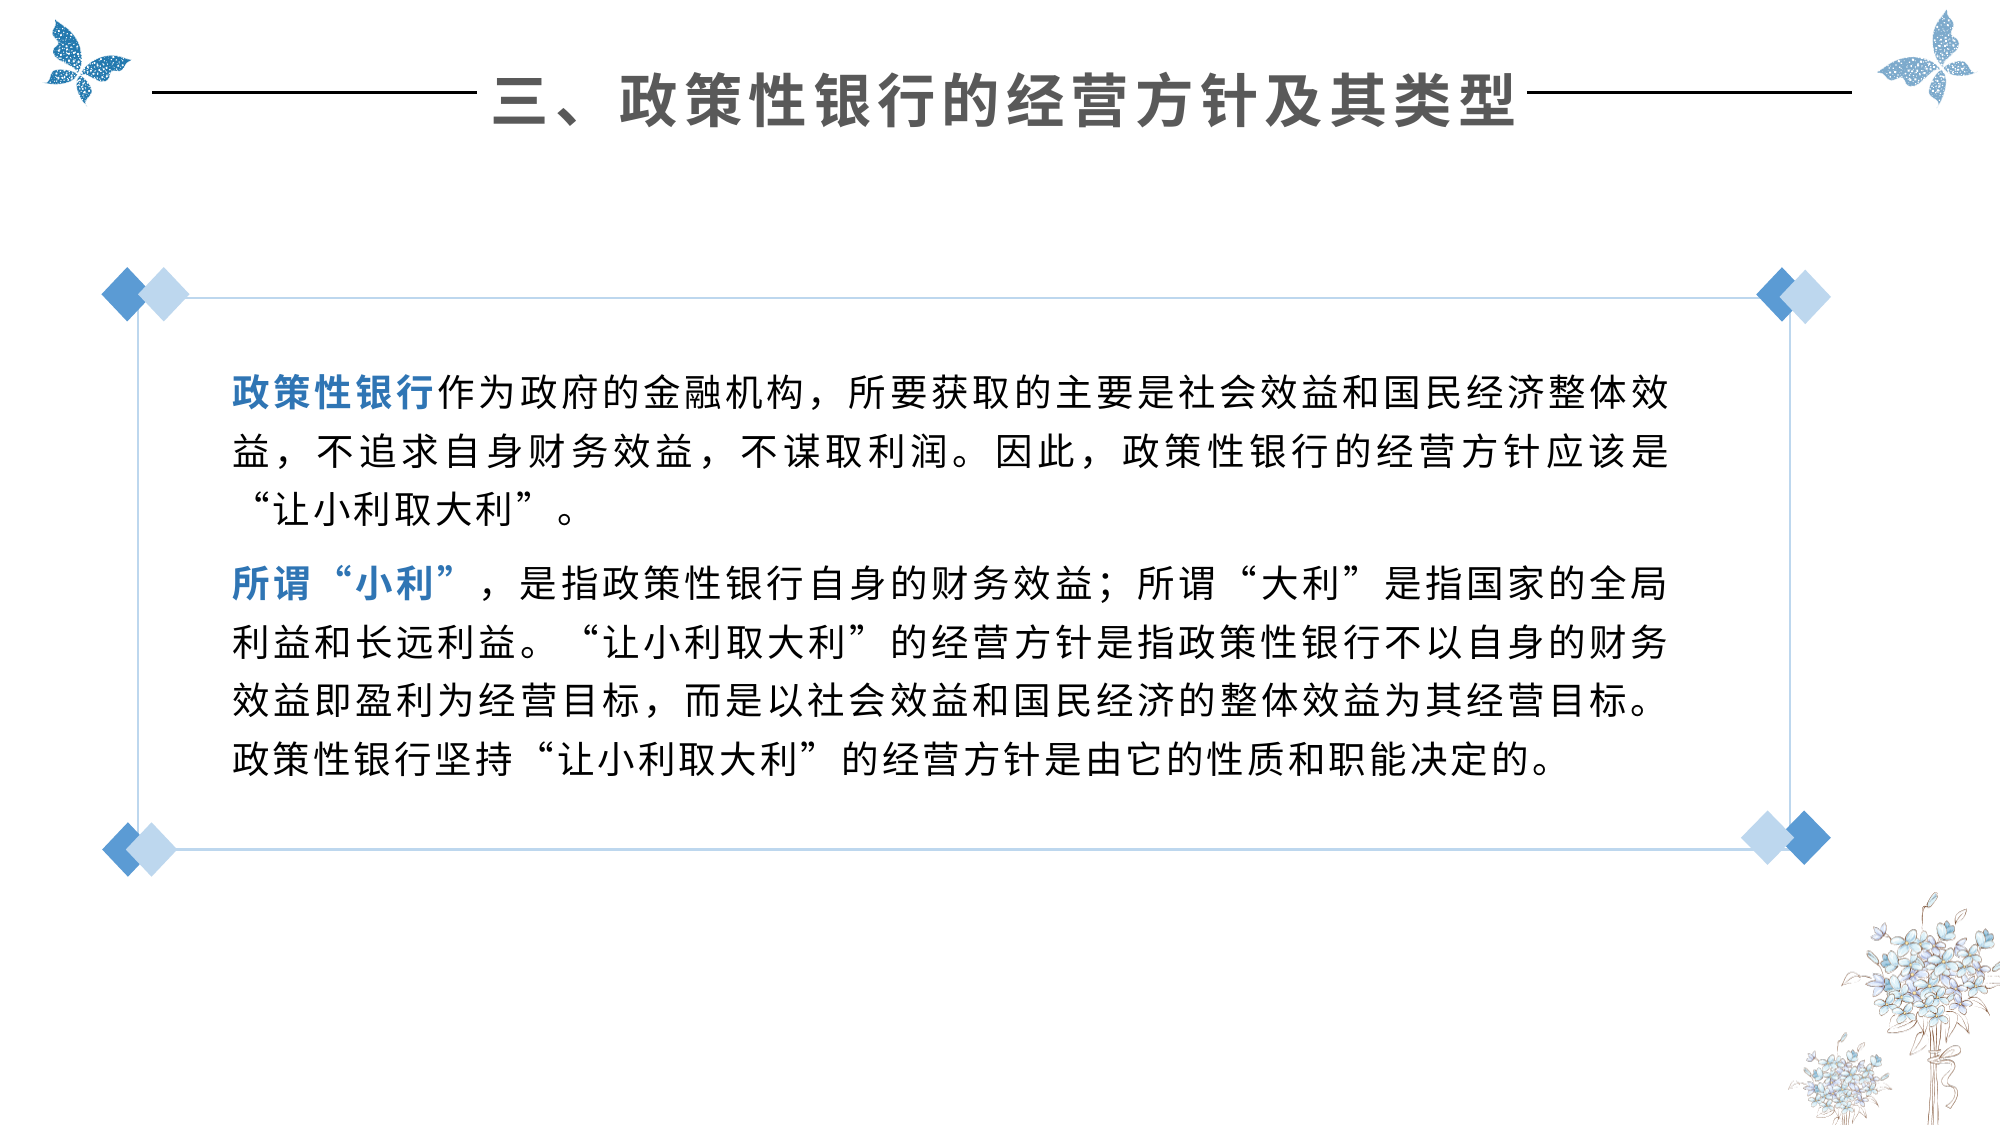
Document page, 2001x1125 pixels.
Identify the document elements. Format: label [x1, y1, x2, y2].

picture [1788, 892, 2000, 1125]
text_box [151, 55, 1852, 142]
text_box [101, 267, 1832, 877]
